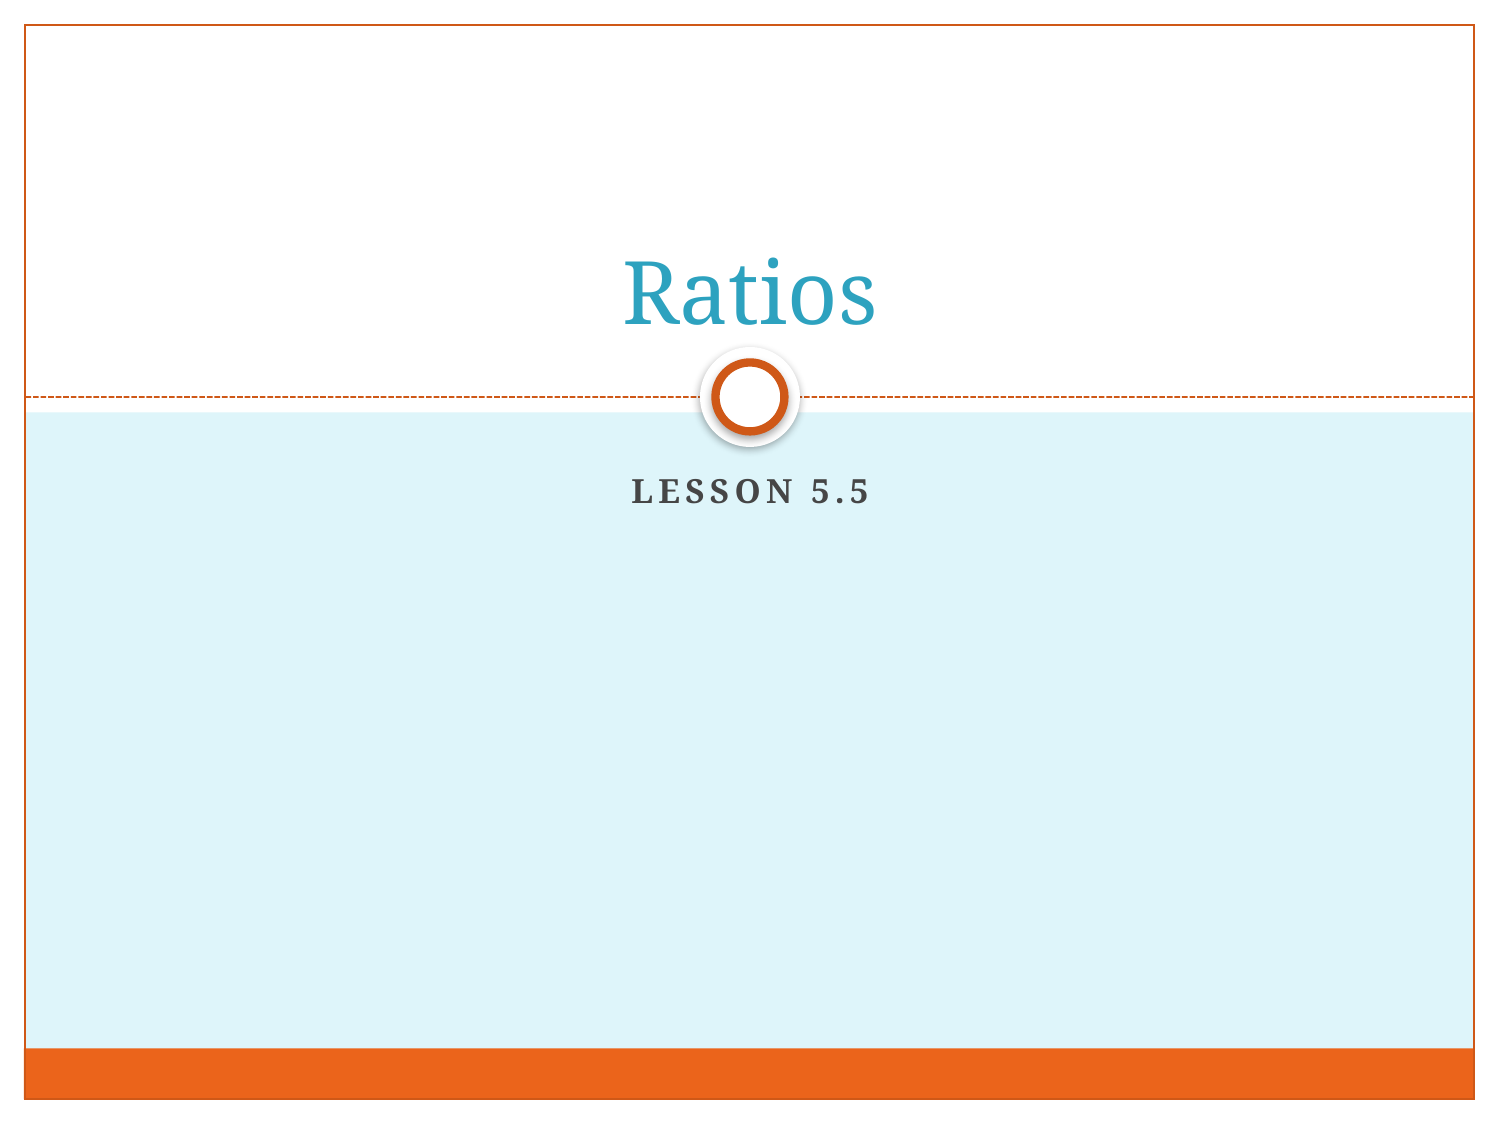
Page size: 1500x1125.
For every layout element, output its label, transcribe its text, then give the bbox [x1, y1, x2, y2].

title Ratios [112, 62, 1388, 350]
subtitle Lesson 5.5 [225, 462, 1275, 750]
